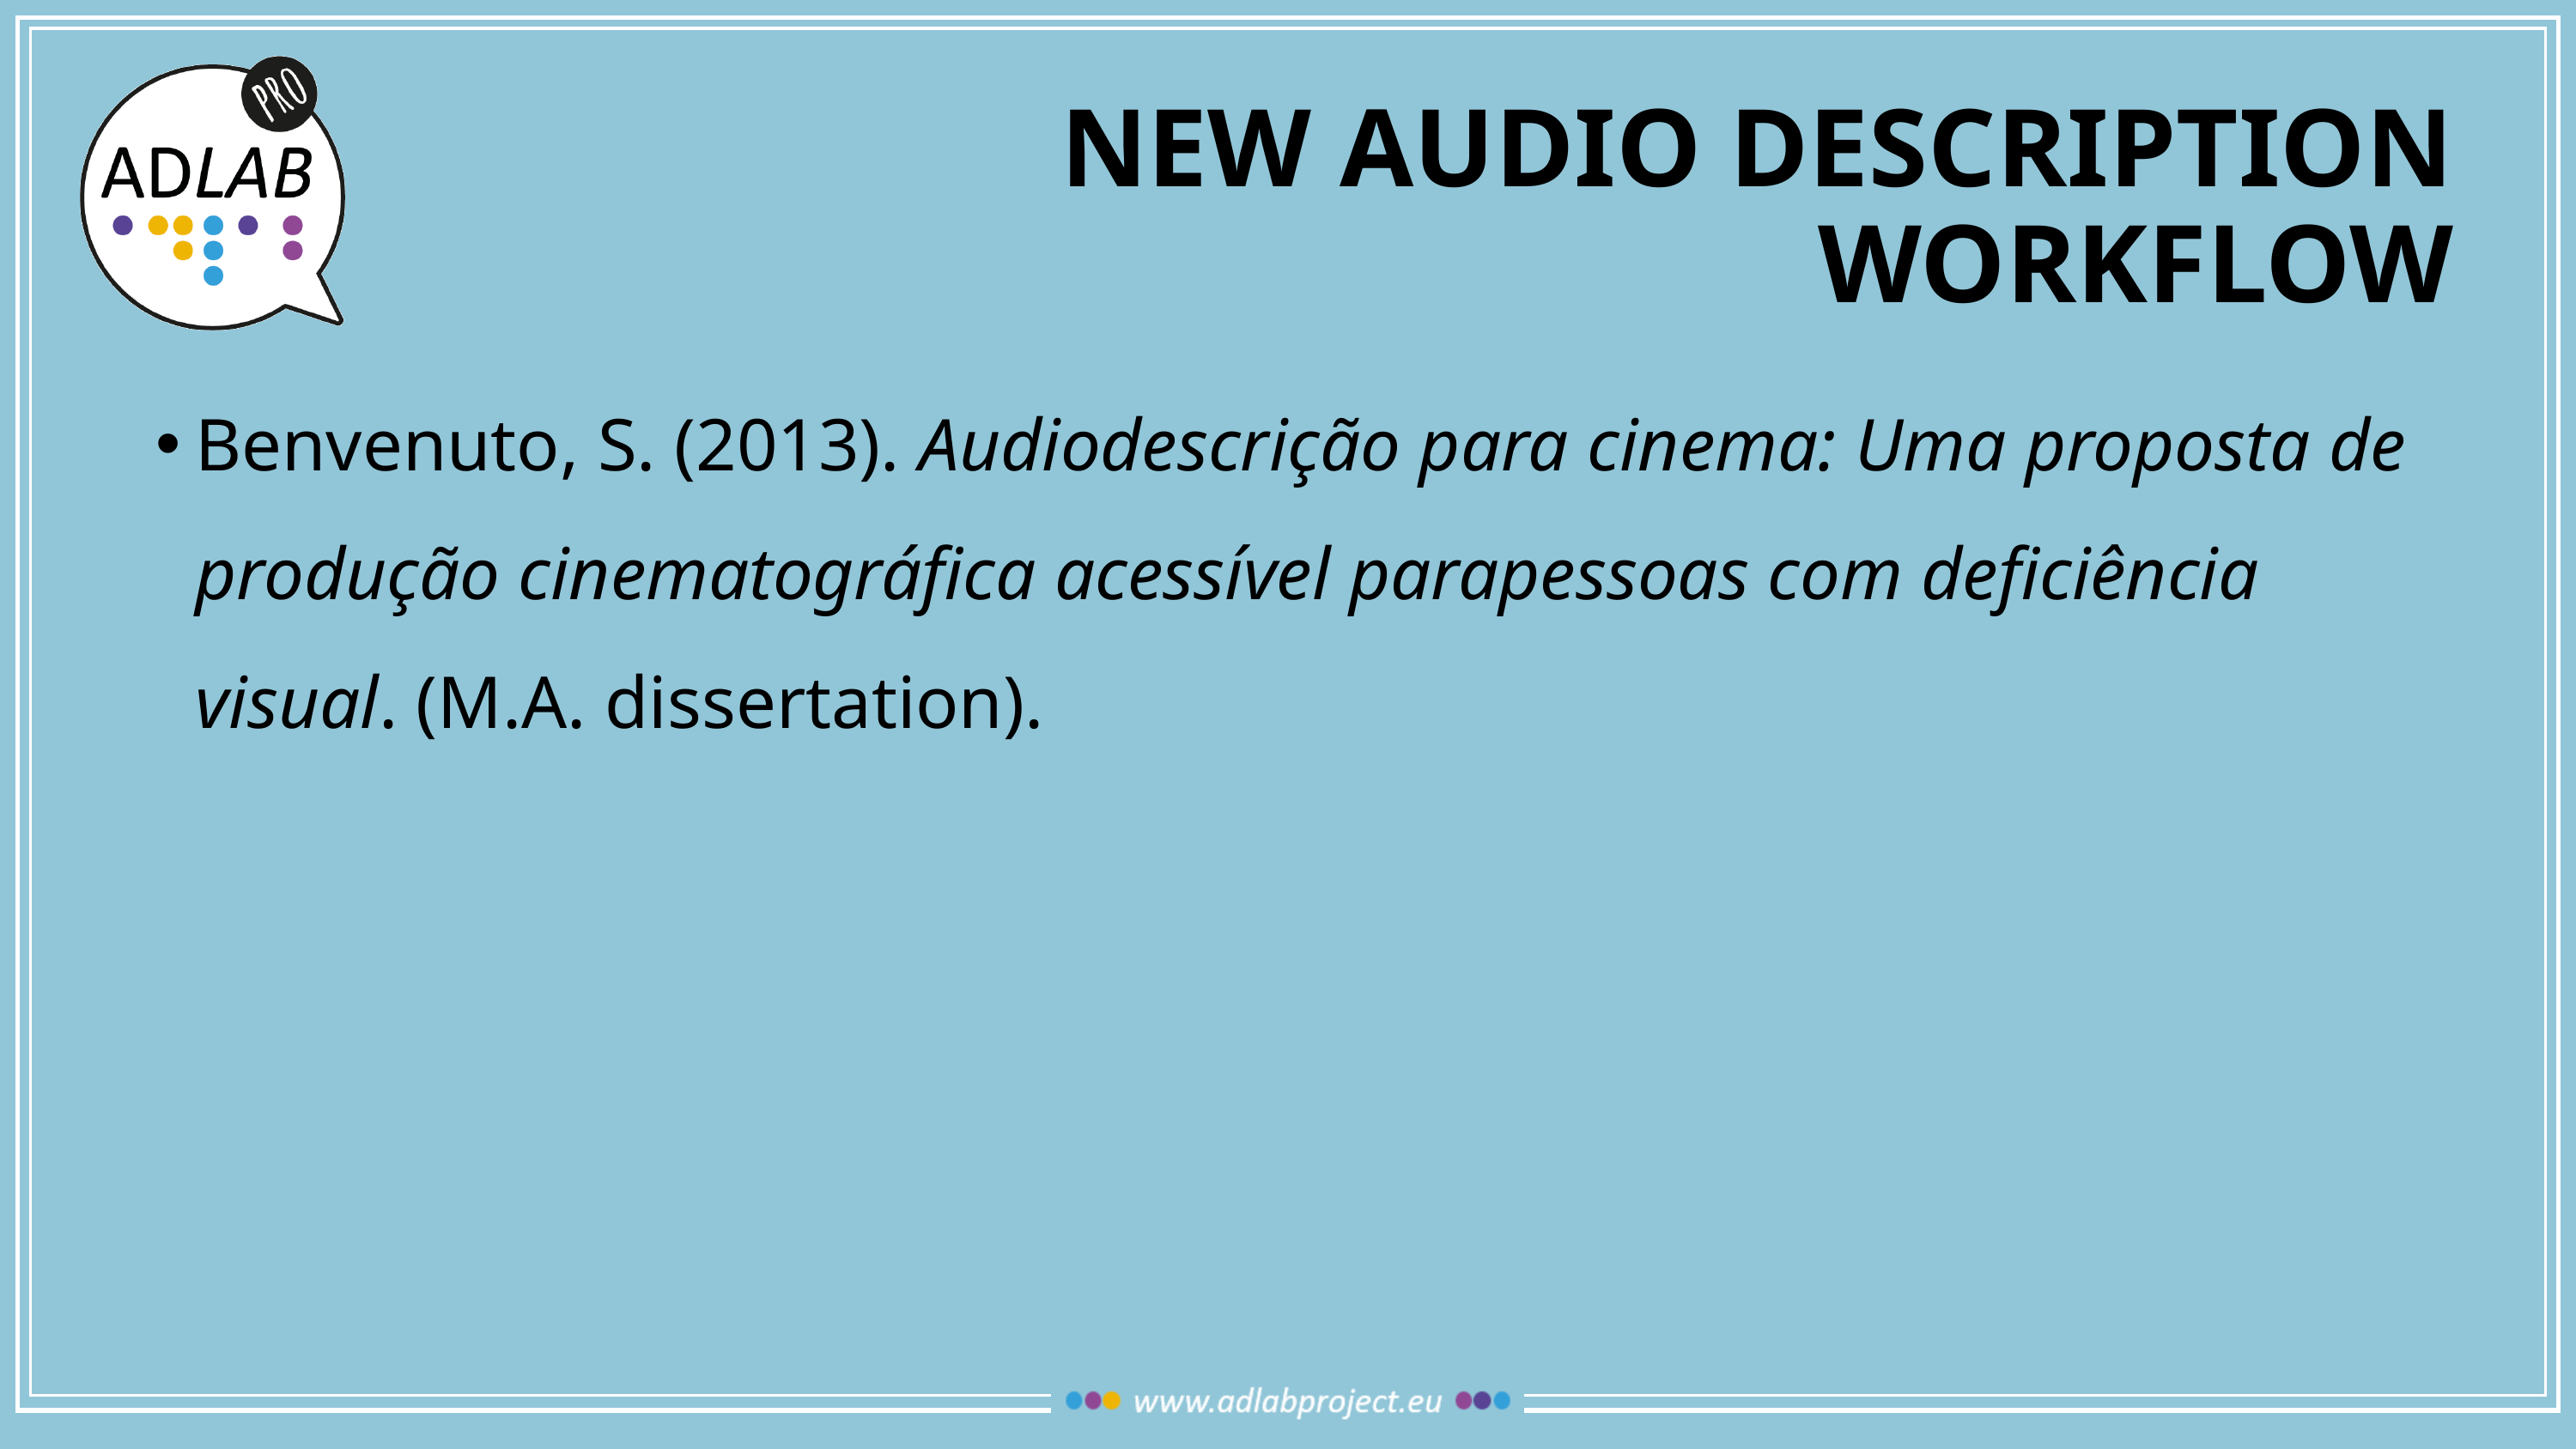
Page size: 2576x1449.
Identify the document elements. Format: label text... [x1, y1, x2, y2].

list Benvenuto, S. (2013). Audiodescrição para cinema: Uma proposta de produção cinematográfica acessível parapessoas com deficiência visual. (M.A. dissertation). [143, 350, 2467, 1056]
title New audio description workflow [384, 70, 2467, 350]
picture [72, 49, 353, 330]
picture [1051, 1378, 1524, 1429]
